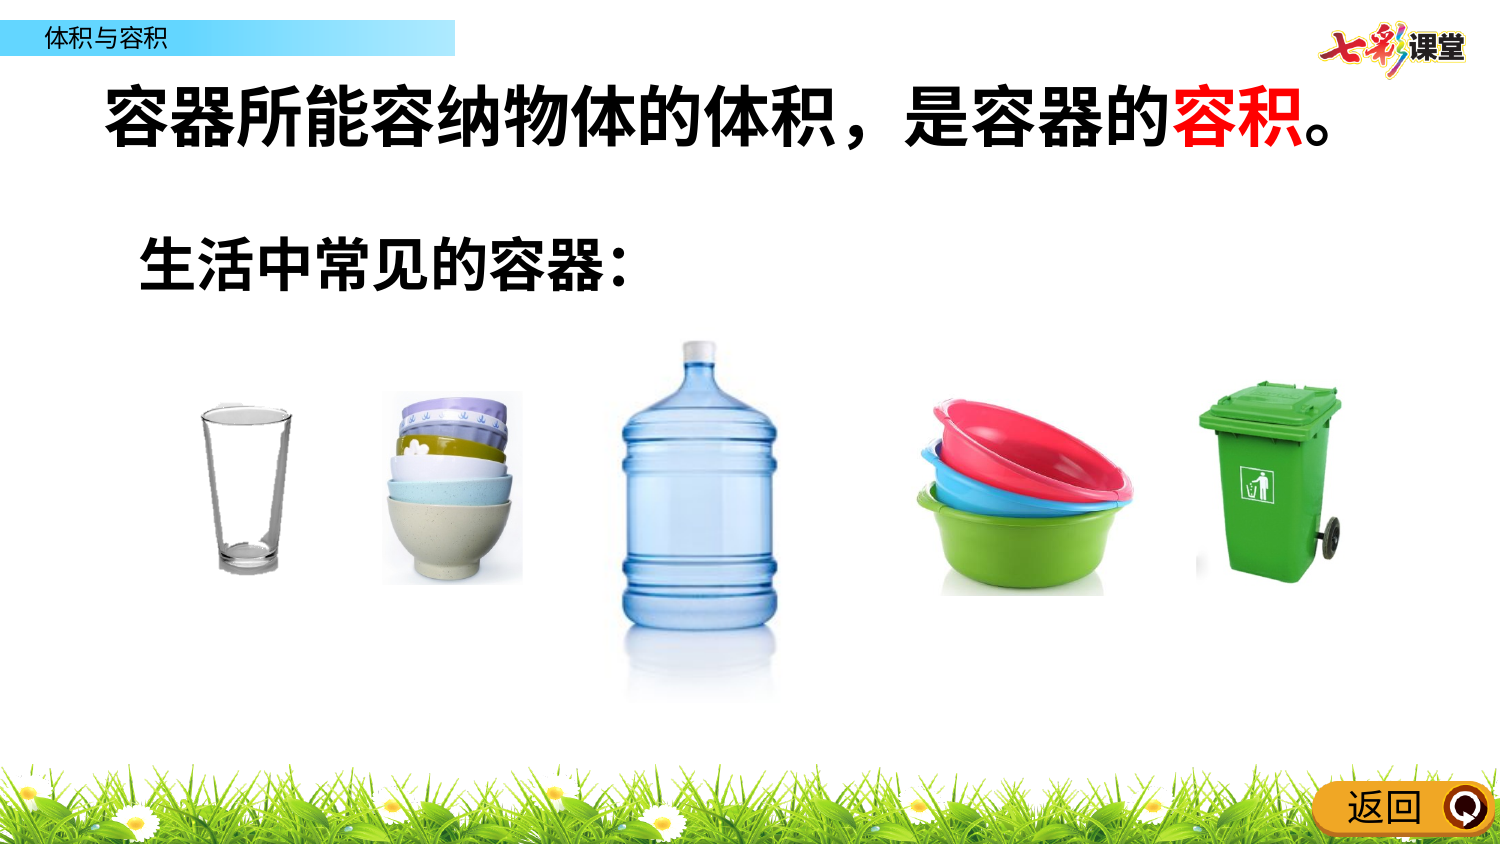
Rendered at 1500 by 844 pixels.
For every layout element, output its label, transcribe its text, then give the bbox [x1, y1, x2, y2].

picture [579, 327, 820, 703]
picture [0, 764, 1500, 844]
text_box 容器所能容纳物体的体积，是容器的容积。 [88, 67, 1412, 163]
picture [381, 391, 523, 585]
picture [1316, 20, 1468, 80]
picture [909, 391, 1145, 596]
picture [170, 391, 322, 585]
picture [1190, 379, 1355, 591]
text_box 生活中常见的容器： [123, 221, 839, 306]
